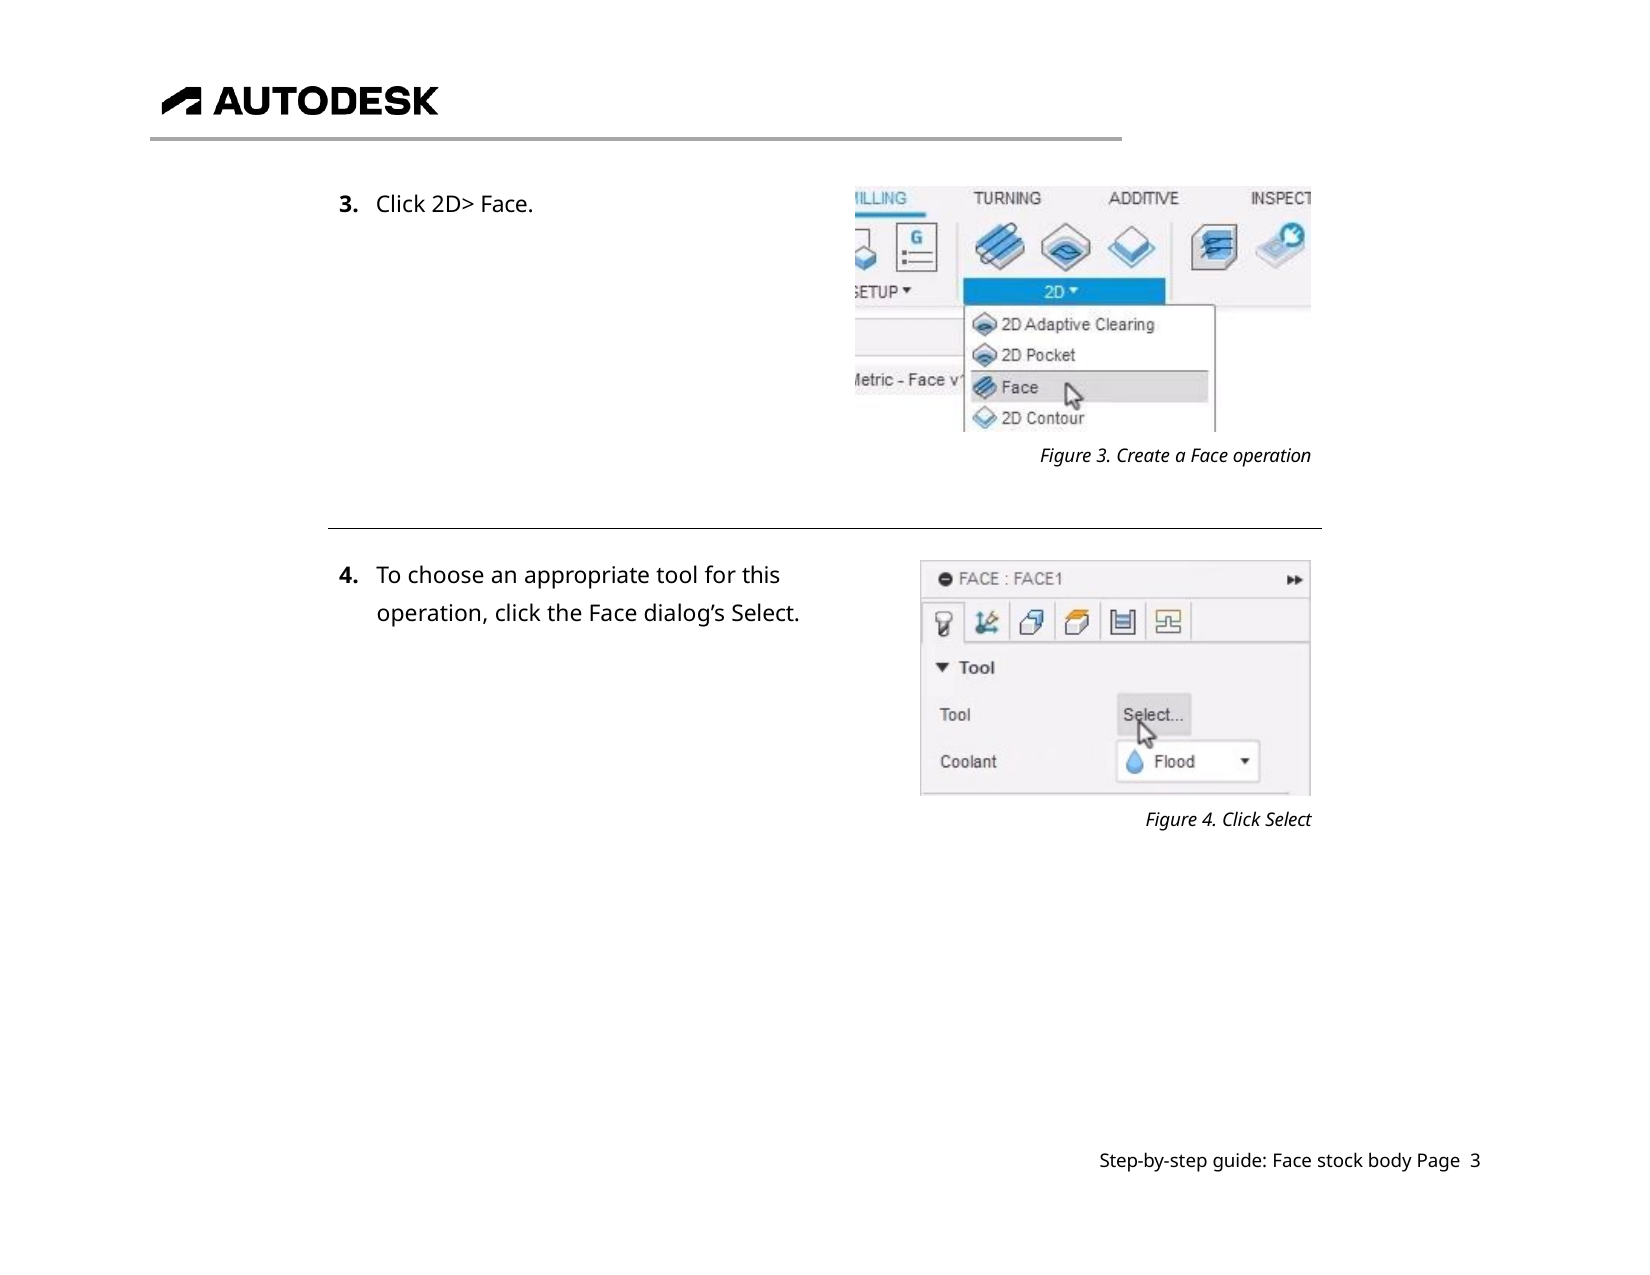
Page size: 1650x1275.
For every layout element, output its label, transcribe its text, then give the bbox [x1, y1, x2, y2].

table_cell Figure 4. Click Select [831, 529, 1322, 842]
slide_number Step-by-step guide: Face stock body Page 10 [1097, 1145, 1509, 1275]
table_header Figure 3. Create a Face operation [831, 187, 1322, 528]
table_cell 4. To choose an appropriate tool for this operation, click the Face dialog’s Select. [328, 529, 831, 842]
table_header 3. Click 2D> Face. [328, 187, 831, 528]
picture [854, 186, 1311, 432]
picture [161, 86, 439, 115]
picture [919, 559, 1311, 797]
